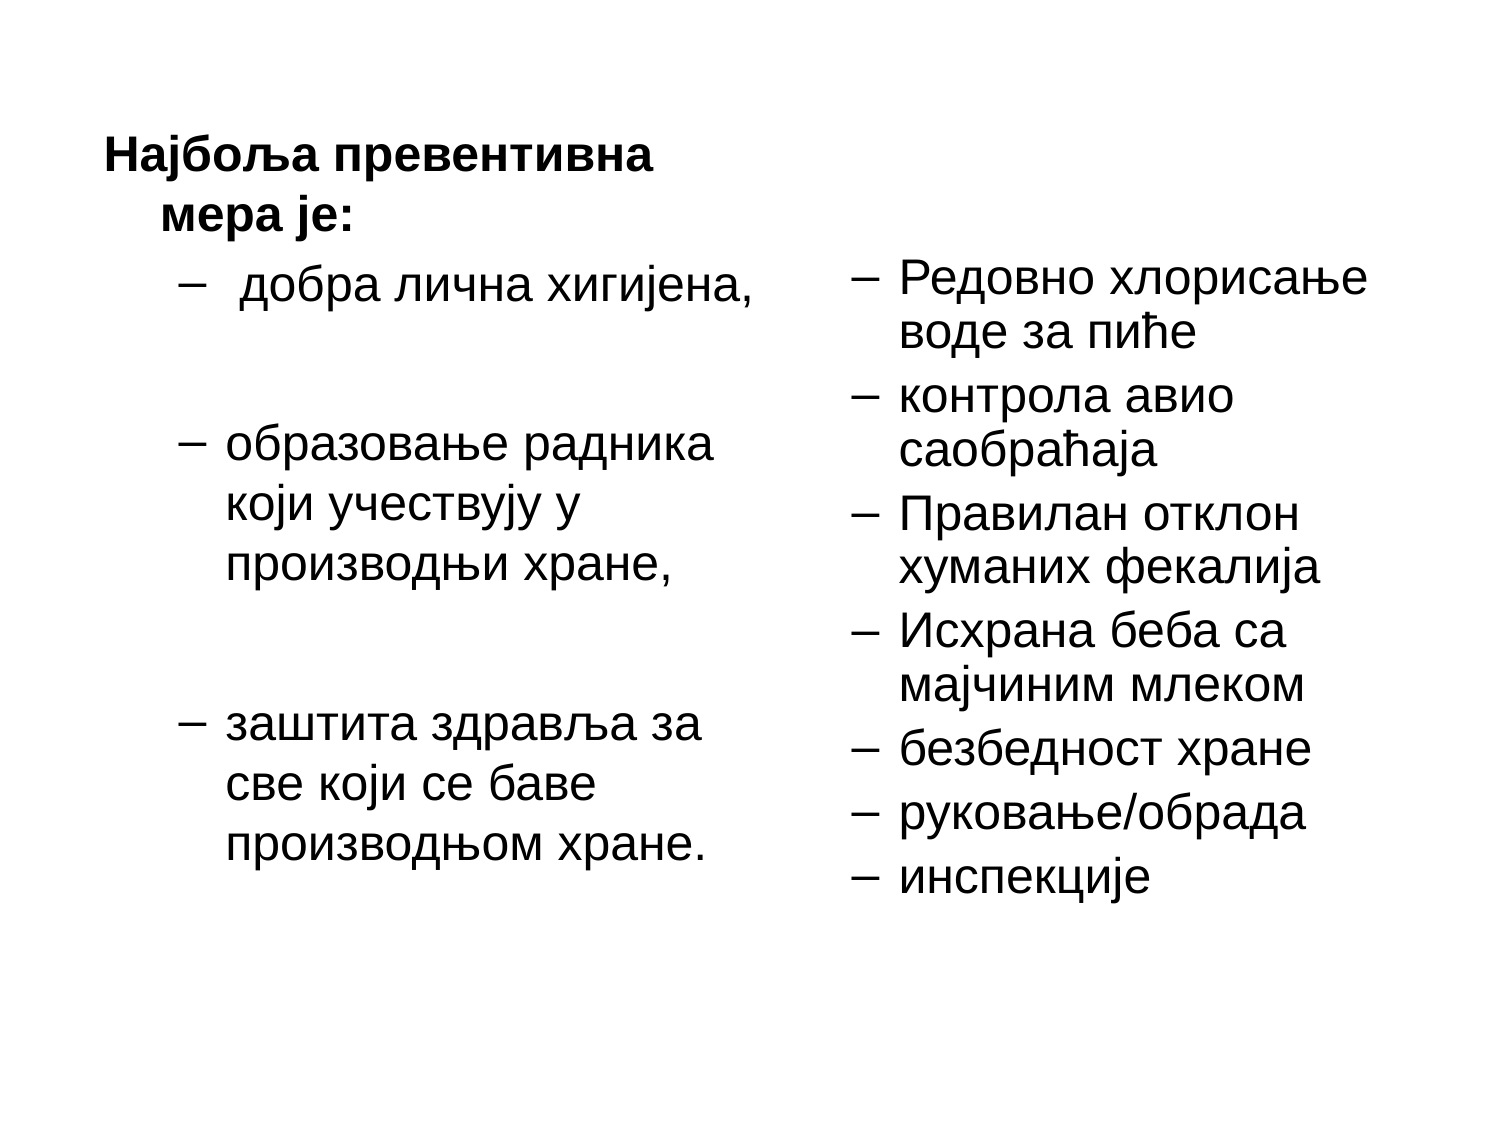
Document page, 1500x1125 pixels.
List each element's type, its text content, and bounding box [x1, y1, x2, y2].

list Најбоља превентивна мера је: добра лична хигијена, образовање радника који учествују у производњи хране, заштита здравља за све који се баве производњом хране. [88, 113, 798, 857]
list Редовно хлорисање воде за пиће контрола авио саобраћаја Правилан отклон хуманих фекалија Исхрана беба са мајчиним млеком безбедност хране руковање/обрада инспекције [761, 243, 1425, 987]
